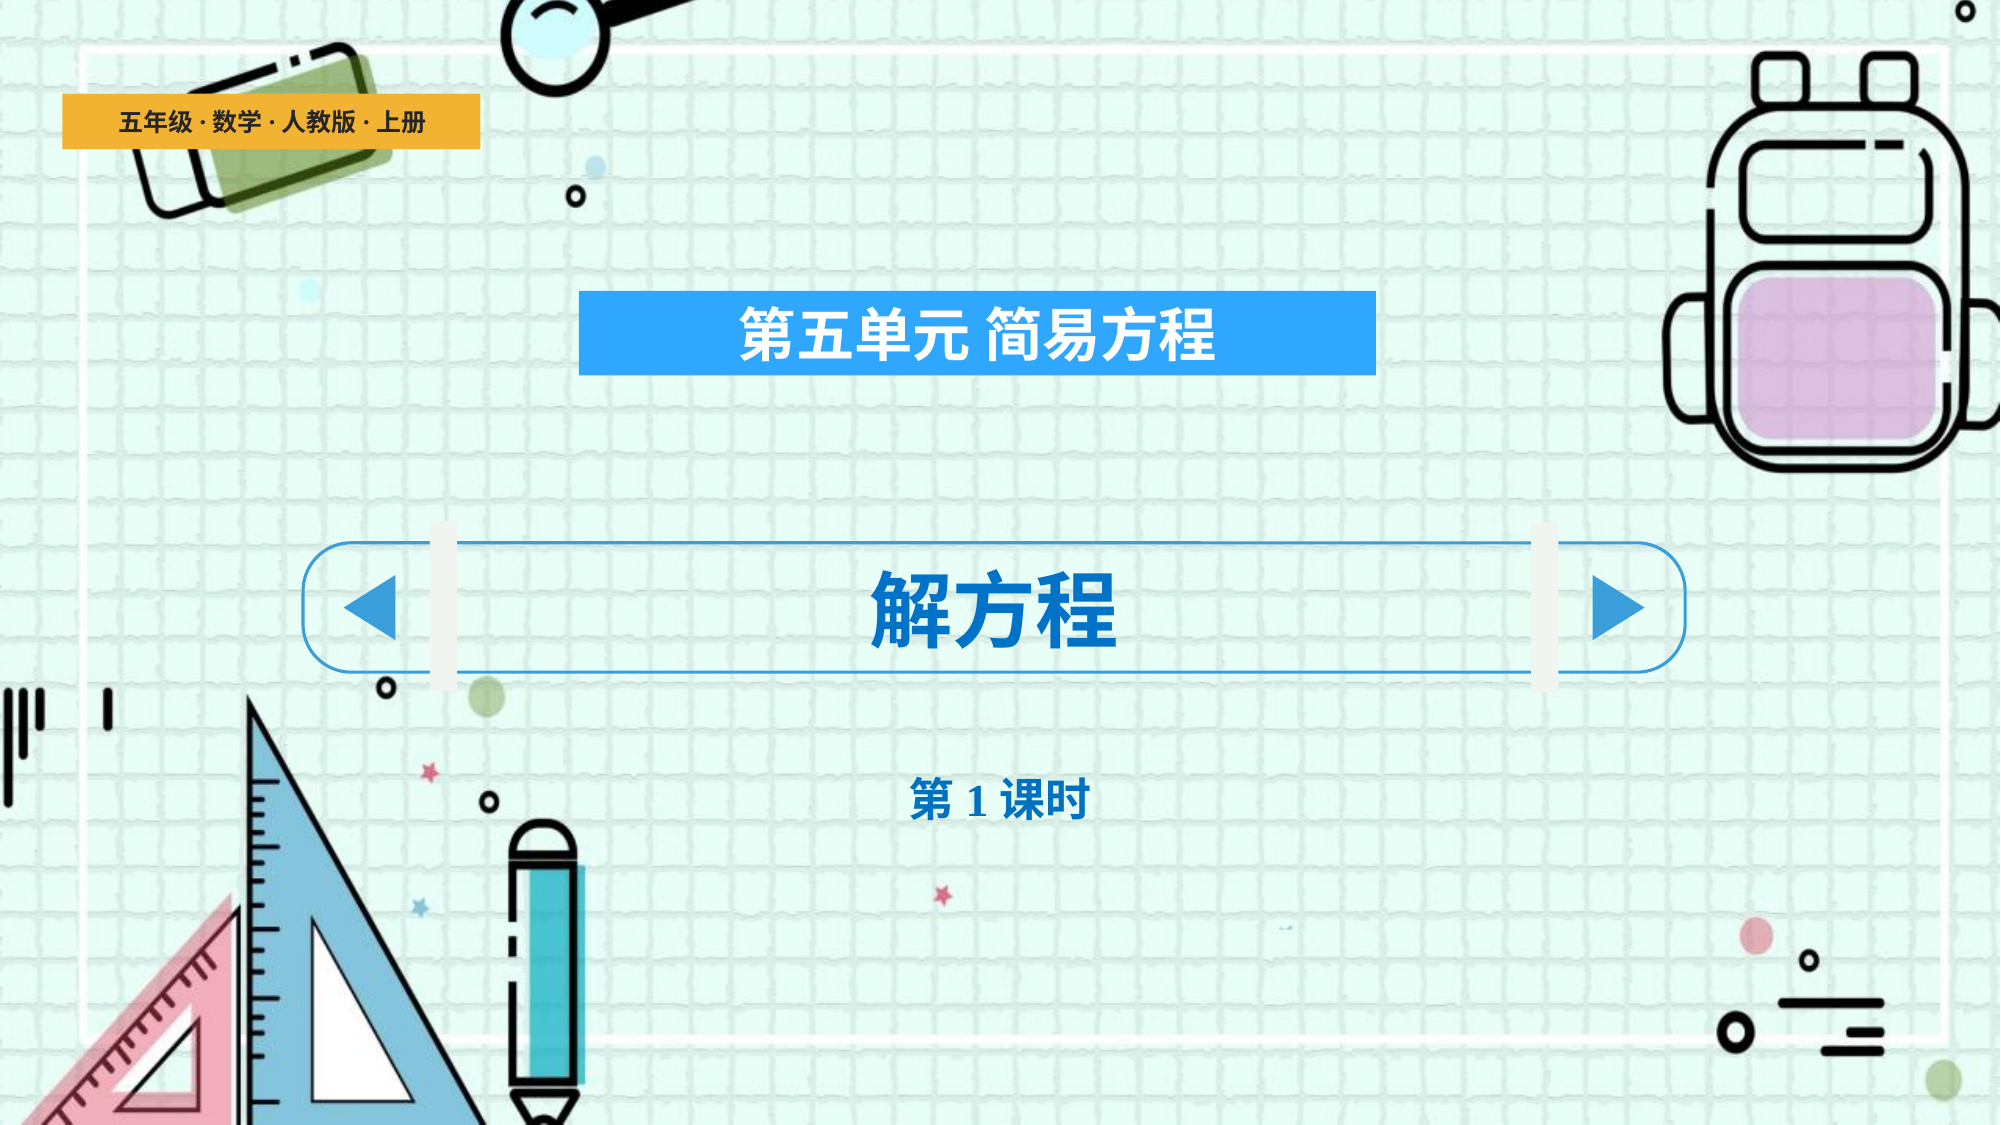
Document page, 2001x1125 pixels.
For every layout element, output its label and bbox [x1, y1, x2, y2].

text_box [302, 520, 1686, 693]
text_box [62, 93, 481, 150]
picture [0, 0, 2000, 1125]
